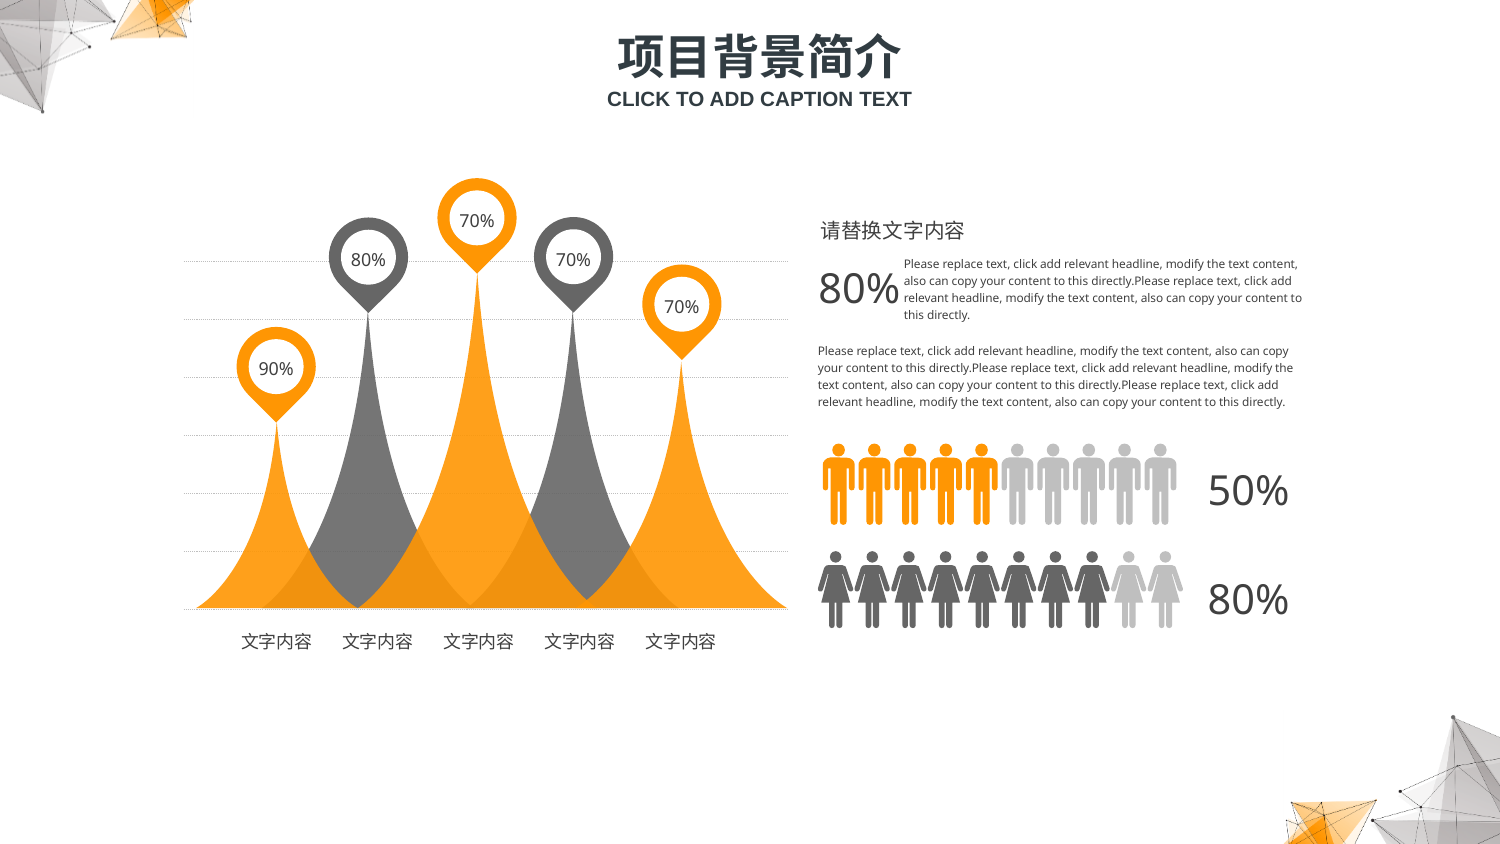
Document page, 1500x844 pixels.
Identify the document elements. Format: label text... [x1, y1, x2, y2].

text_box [534, 216, 614, 297]
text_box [822, 443, 1177, 525]
text_box 文字内容 [544, 626, 616, 652]
picture [1283, 710, 1500, 844]
text_box CLICK TO ADD CAPTION TEXT [596, 85, 924, 111]
text_box 50% [1207, 454, 1290, 515]
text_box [642, 264, 722, 344]
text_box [183, 261, 788, 610]
text_box 请替换文字内容 [820, 212, 1041, 243]
text_box 文字内容 [342, 626, 414, 652]
picture [0, 0, 194, 118]
text_box 文字内容 [645, 626, 717, 652]
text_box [328, 217, 409, 297]
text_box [437, 178, 517, 258]
text_box Please replace text, click add relevant headline, modify the text content, also can copy your content to this directly.Please replace text, click add relevant headline, modify the text content, also can copy your content to this directly.Please replace text, click add relevant headline, modify the text content, also can copy your content to this directly. [817, 340, 1316, 410]
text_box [236, 326, 316, 407]
text_box 80% [818, 252, 901, 313]
text_box 80% [1207, 562, 1290, 623]
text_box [817, 551, 1184, 628]
text_box 文字内容 [241, 626, 313, 652]
text_box Please replace text, click add relevant headline, modify the text content, also can copy your content to this directly.Please replace text, click add relevant headline, modify the text content, also can copy your content to this directly. [903, 253, 1316, 322]
text_box 项目背景简介 [596, 26, 924, 84]
text_box 文字内容 [443, 626, 515, 652]
